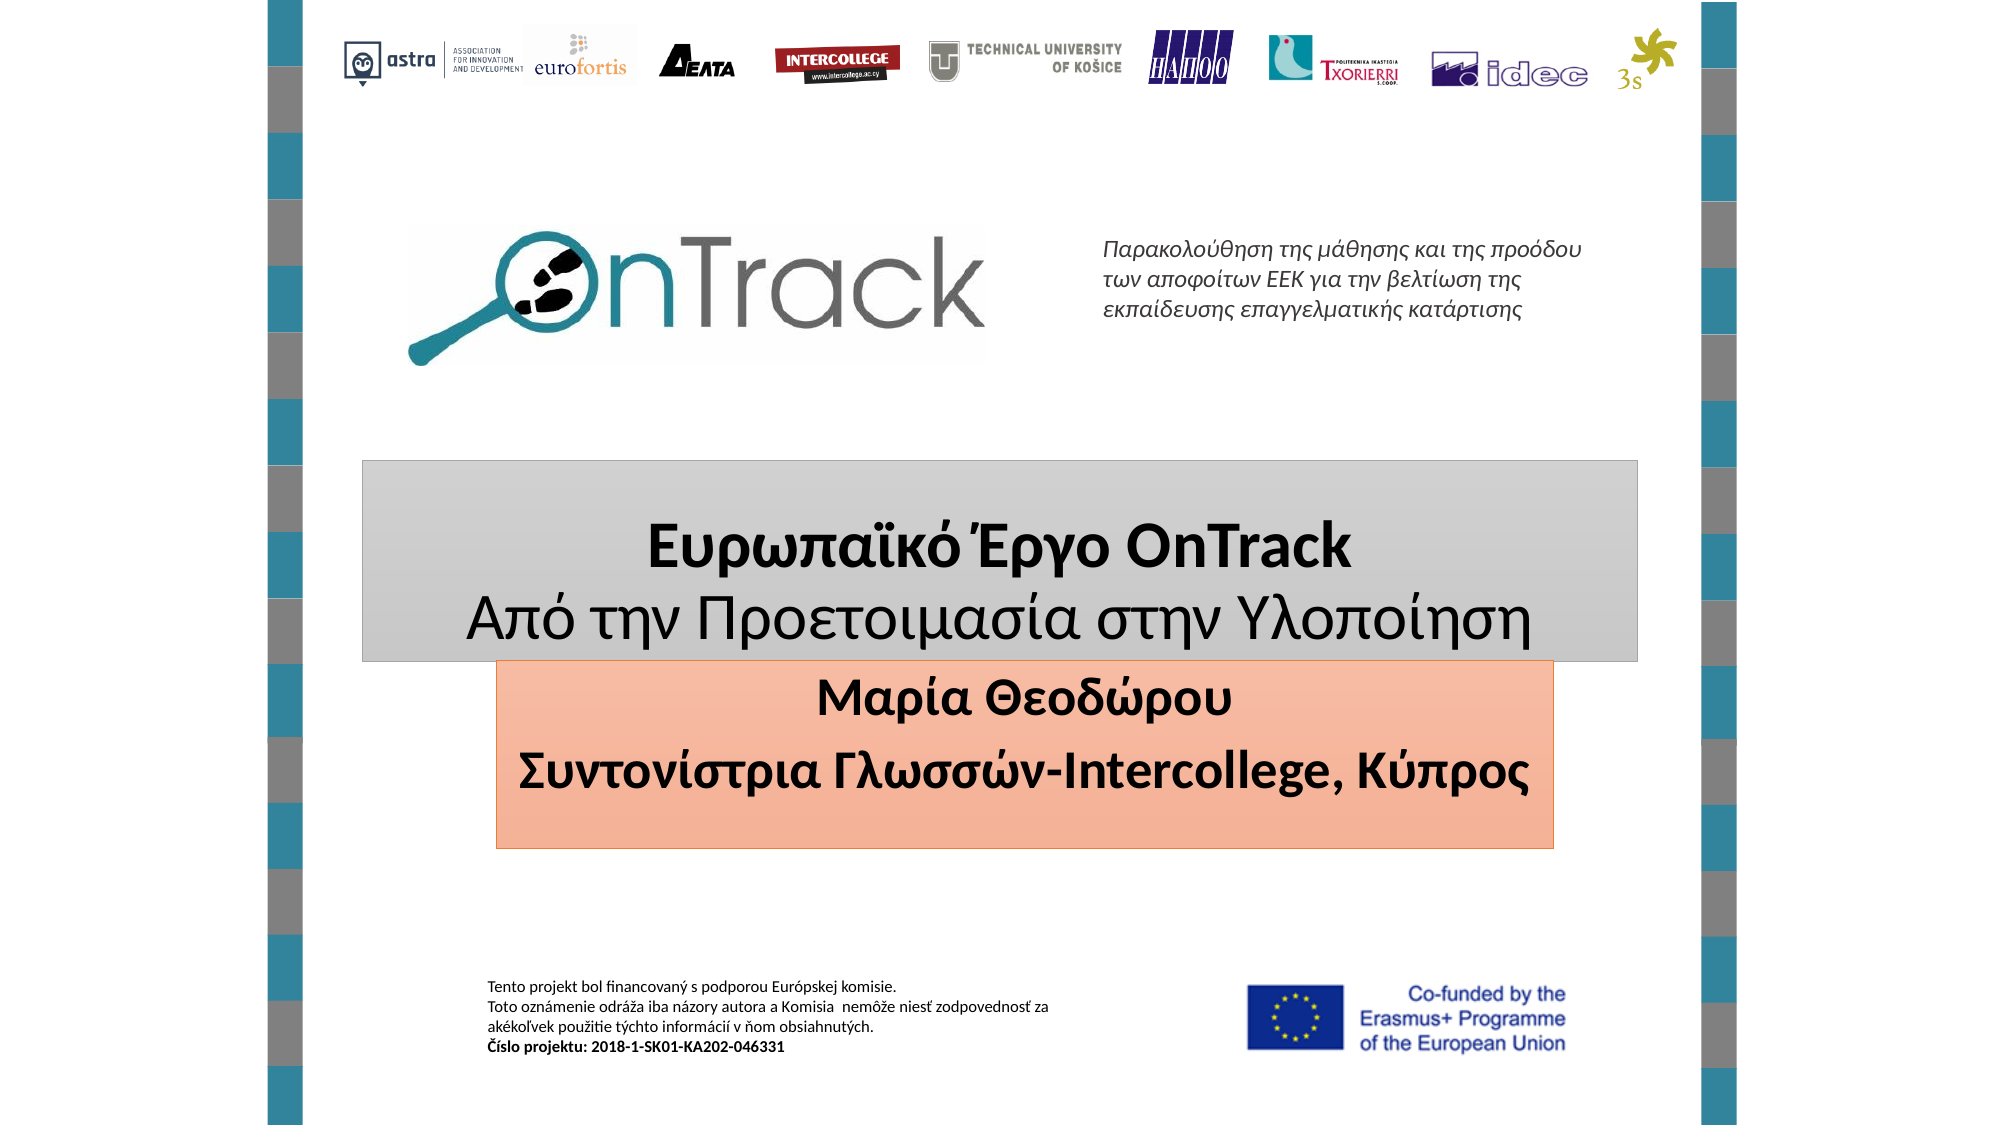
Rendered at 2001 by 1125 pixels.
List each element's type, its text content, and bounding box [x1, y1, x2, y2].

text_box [1701, 1, 1737, 1125]
picture [1228, 967, 1582, 1069]
picture [1269, 35, 1398, 85]
picture [929, 41, 1122, 82]
text_box Παρακολούθηση της μάθησης και της προόδου των αποφοίτων ΕΕΚ για την βελτίωση της εκπαίδευσης επαγγελματικής κατάρτισης [1087, 225, 1638, 331]
picture [340, 24, 637, 89]
picture [1148, 30, 1234, 84]
text_box [1418, 1, 1602, 136]
title Ευρωπαϊκό Έργο OnTrack Από την Προετοιμασία στην Υλοποίηση [362, 460, 1638, 662]
picture [656, 41, 737, 80]
subtitle Μαρία Θεοδώρου Συντονίστρια Γλωσσών-Intercollege, Κύπρος [496, 660, 1554, 849]
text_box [267, 0, 303, 1125]
text_box Tento projekt bol financovaný s podporou Európskej komisie. Toto oznámenie odráža iba názory autora a Komisia nemôže niesť zodpovednosť za akékoľvek použitie týchto informácií v ňom obsiahnutých. Číslo projektu: 2018-1-SK01-KA202-046331 [472, 968, 1065, 1064]
picture [775, 45, 900, 84]
picture [1618, 28, 1677, 89]
picture [408, 225, 985, 366]
